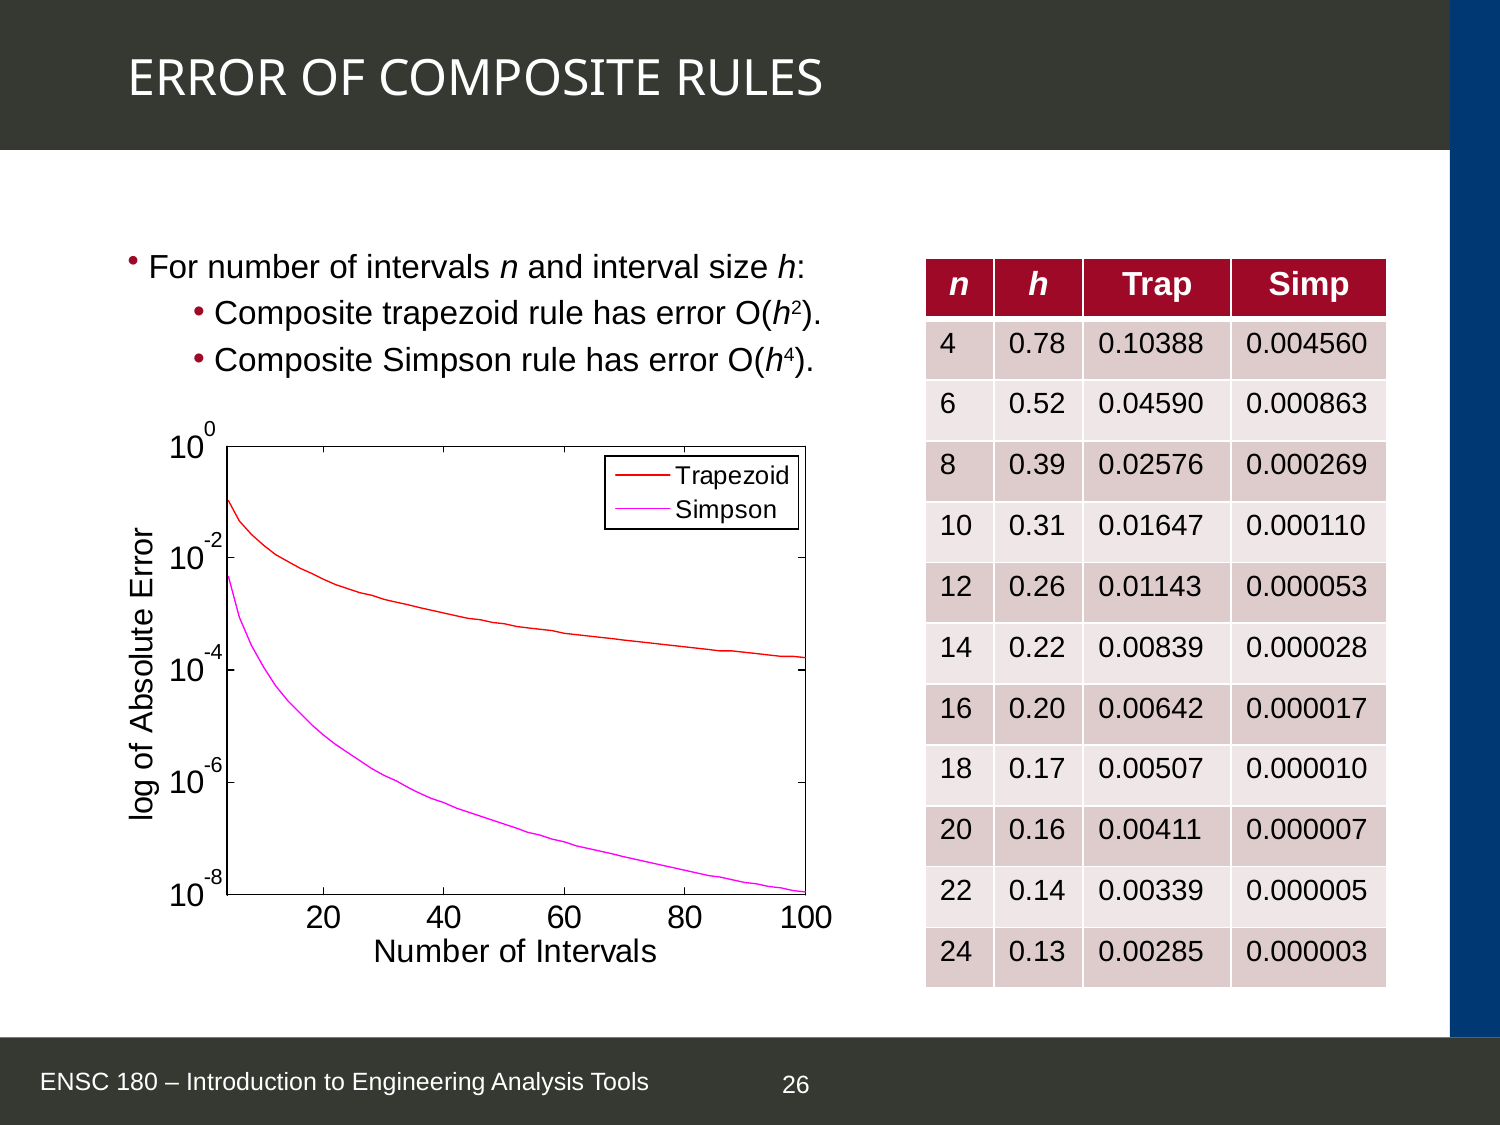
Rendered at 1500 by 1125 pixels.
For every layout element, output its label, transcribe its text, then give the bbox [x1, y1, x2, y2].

table_cell 0.000053 [1232, 563, 1386, 622]
table_cell 0.000003 [1232, 928, 1386, 987]
table_cell 0.78 [995, 322, 1082, 379]
table_cell 0.000863 [1232, 381, 1386, 440]
table_cell 0.000007 [1232, 807, 1386, 866]
table_cell 0.22 [995, 624, 1082, 683]
table_cell 0.000028 [1232, 624, 1386, 683]
table_cell 0.000110 [1232, 503, 1386, 562]
table_cell 8 [926, 442, 993, 501]
table_cell 0.00839 [1084, 624, 1230, 683]
table_cell 0.39 [995, 442, 1082, 501]
table_cell 10 [926, 503, 993, 562]
table_cell 18 [926, 746, 993, 805]
picture [118, 402, 878, 973]
table_cell 12 [926, 563, 993, 622]
table_cell 0.17 [995, 746, 1082, 805]
table_cell 0.00642 [1084, 685, 1230, 744]
table_header Trap [1084, 259, 1230, 316]
list For number of intervals n and interval size h: Composite trapezoid rule has error O(h2). Composite Simpson rule has error O(h4). [112, 237, 1388, 1029]
table_cell 20 [926, 807, 993, 866]
table_cell 6 [926, 381, 993, 440]
table_cell 0.00339 [1084, 867, 1230, 927]
table_cell 0.10388 [1084, 322, 1230, 379]
table_cell 0.02576 [1084, 442, 1230, 501]
table_cell 0.000269 [1232, 442, 1386, 501]
table_cell 0.13 [995, 928, 1082, 987]
table_cell 0.000017 [1232, 685, 1386, 744]
table_cell 0.00507 [1084, 746, 1230, 805]
table_cell 0.01647 [1084, 503, 1230, 562]
table_cell 0.26 [995, 563, 1082, 622]
table_cell 0.31 [995, 503, 1082, 562]
table_header Simp [1232, 259, 1386, 316]
table_cell 0.000005 [1232, 867, 1386, 927]
table_cell 0.00411 [1084, 807, 1230, 866]
table_cell 22 [926, 867, 993, 927]
table_cell 0.16 [995, 807, 1082, 866]
table_header n [926, 259, 993, 316]
table_cell 24 [926, 928, 993, 987]
table_cell 0.01143 [1084, 563, 1230, 622]
table_cell 0.20 [995, 685, 1082, 744]
table_cell 0.14 [995, 867, 1082, 927]
footer ENSC 180 – Introduction to Engineering Analysis Tools [24, 1057, 740, 1113]
table_cell 0.04590 [1084, 381, 1230, 440]
table_cell 0.00285 [1084, 928, 1230, 987]
table_cell 16 [926, 685, 993, 744]
title ERROR OF COMPOSITE RULES [112, 37, 1450, 138]
table_cell 0.000010 [1232, 746, 1386, 805]
table_cell 0.004560 [1232, 322, 1386, 379]
table_cell 0.52 [995, 381, 1082, 440]
table_cell 14 [926, 624, 993, 683]
table_header h [995, 259, 1082, 316]
table_cell 4 [926, 322, 993, 379]
